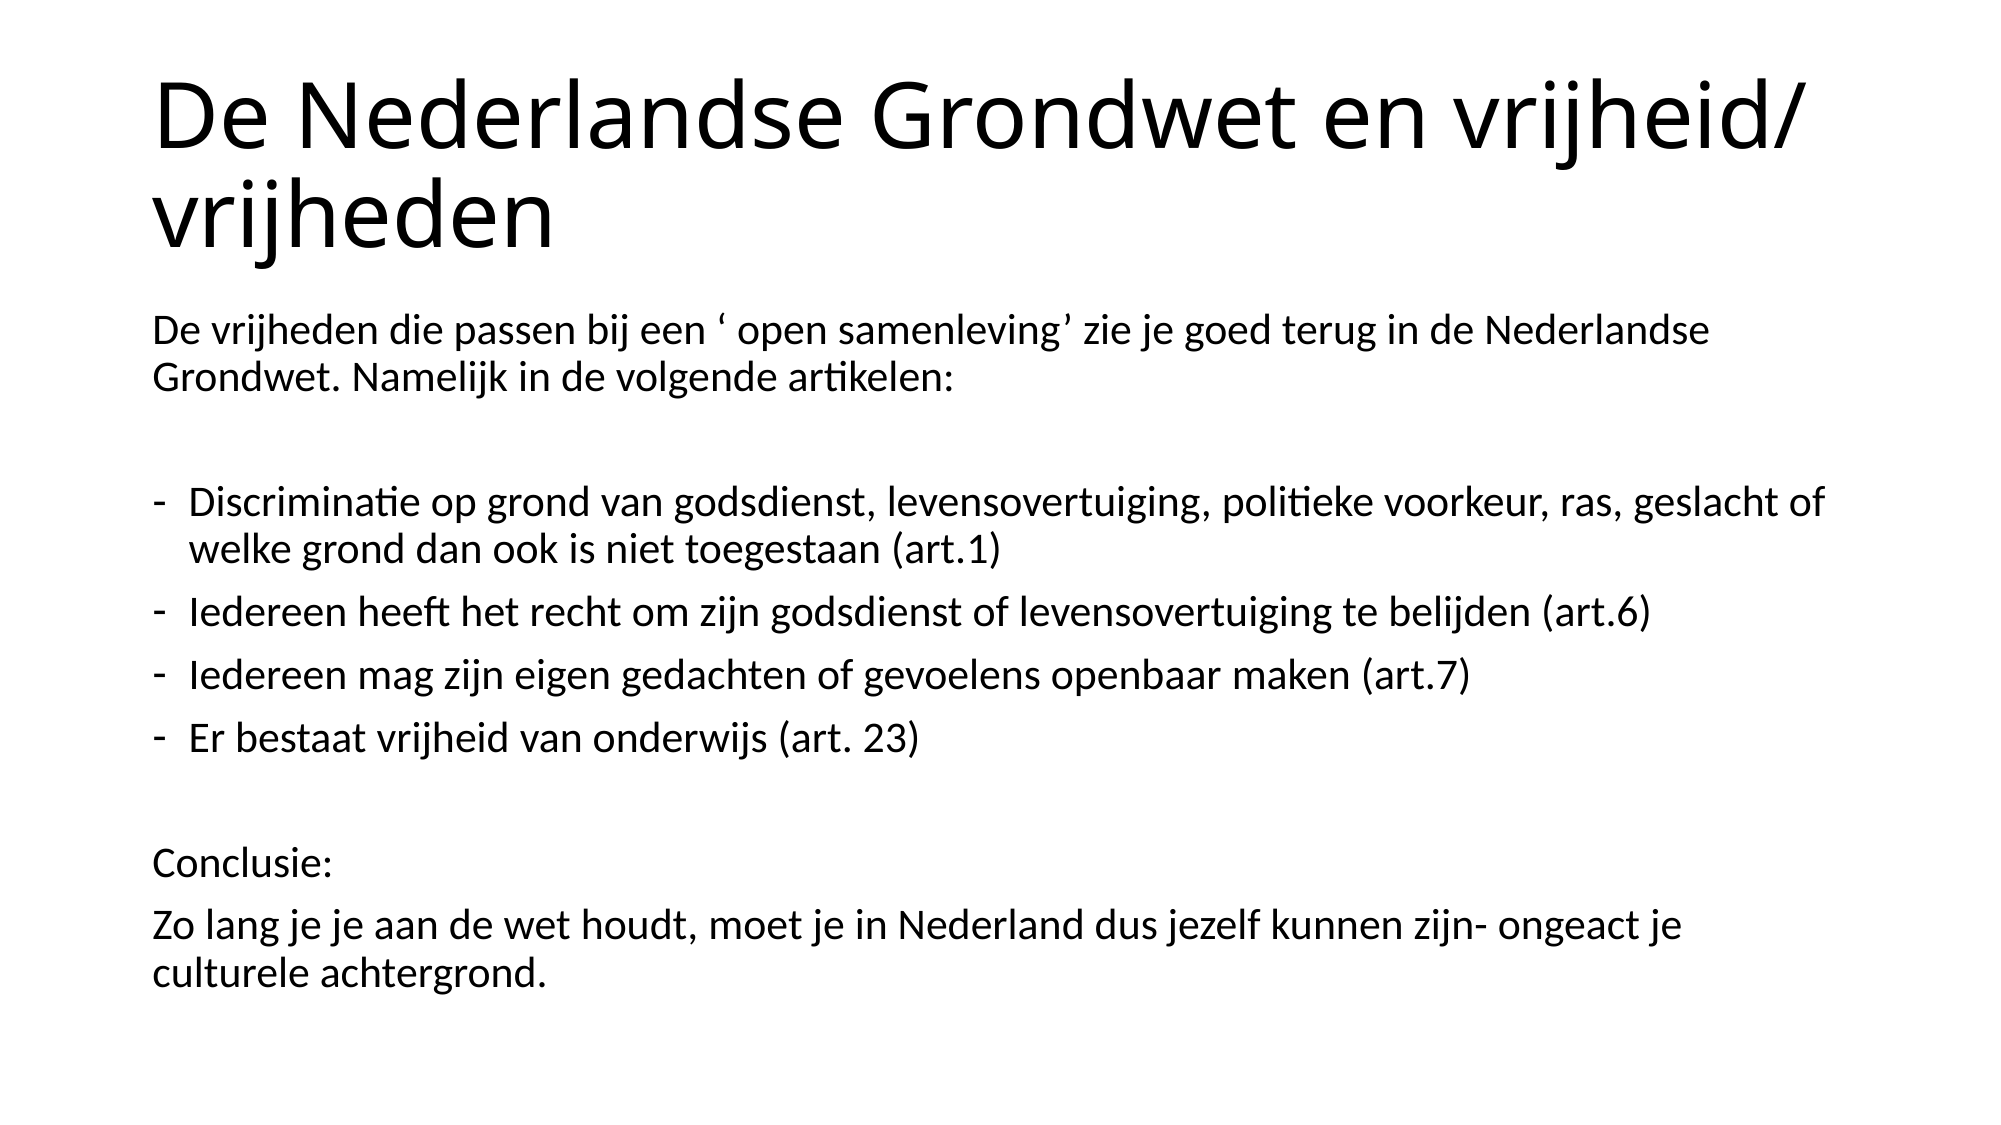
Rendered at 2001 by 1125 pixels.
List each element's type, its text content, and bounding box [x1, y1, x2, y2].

list De vrijheden die passen bij een ‘ open samenleving’ zie je goed terug in de Nederlandse Grondwet. Namelijk in de volgende artikelen: Discriminatie op grond van godsdienst, levensovertuiging, politieke voorkeur, ras, geslacht of welke grond dan ook is niet toegestaan (art.1) Iedereen heeft het recht om zijn godsdienst of levensovertuiging te belijden (art.6) Iedereen mag zijn eigen gedachten of gevoelens openbaar maken (art.7) Er bestaat vrijheid van onderwijs (art. 23) Conclusie: Zo lang je je aan de wet houdt, moet je in Nederland dus jezelf kunnen zijn- ongeact je culturele achtergrond. [137, 299, 1863, 1014]
title De Nederlandse Grondwet en vrijheid/ vrijheden [137, 59, 1863, 278]
